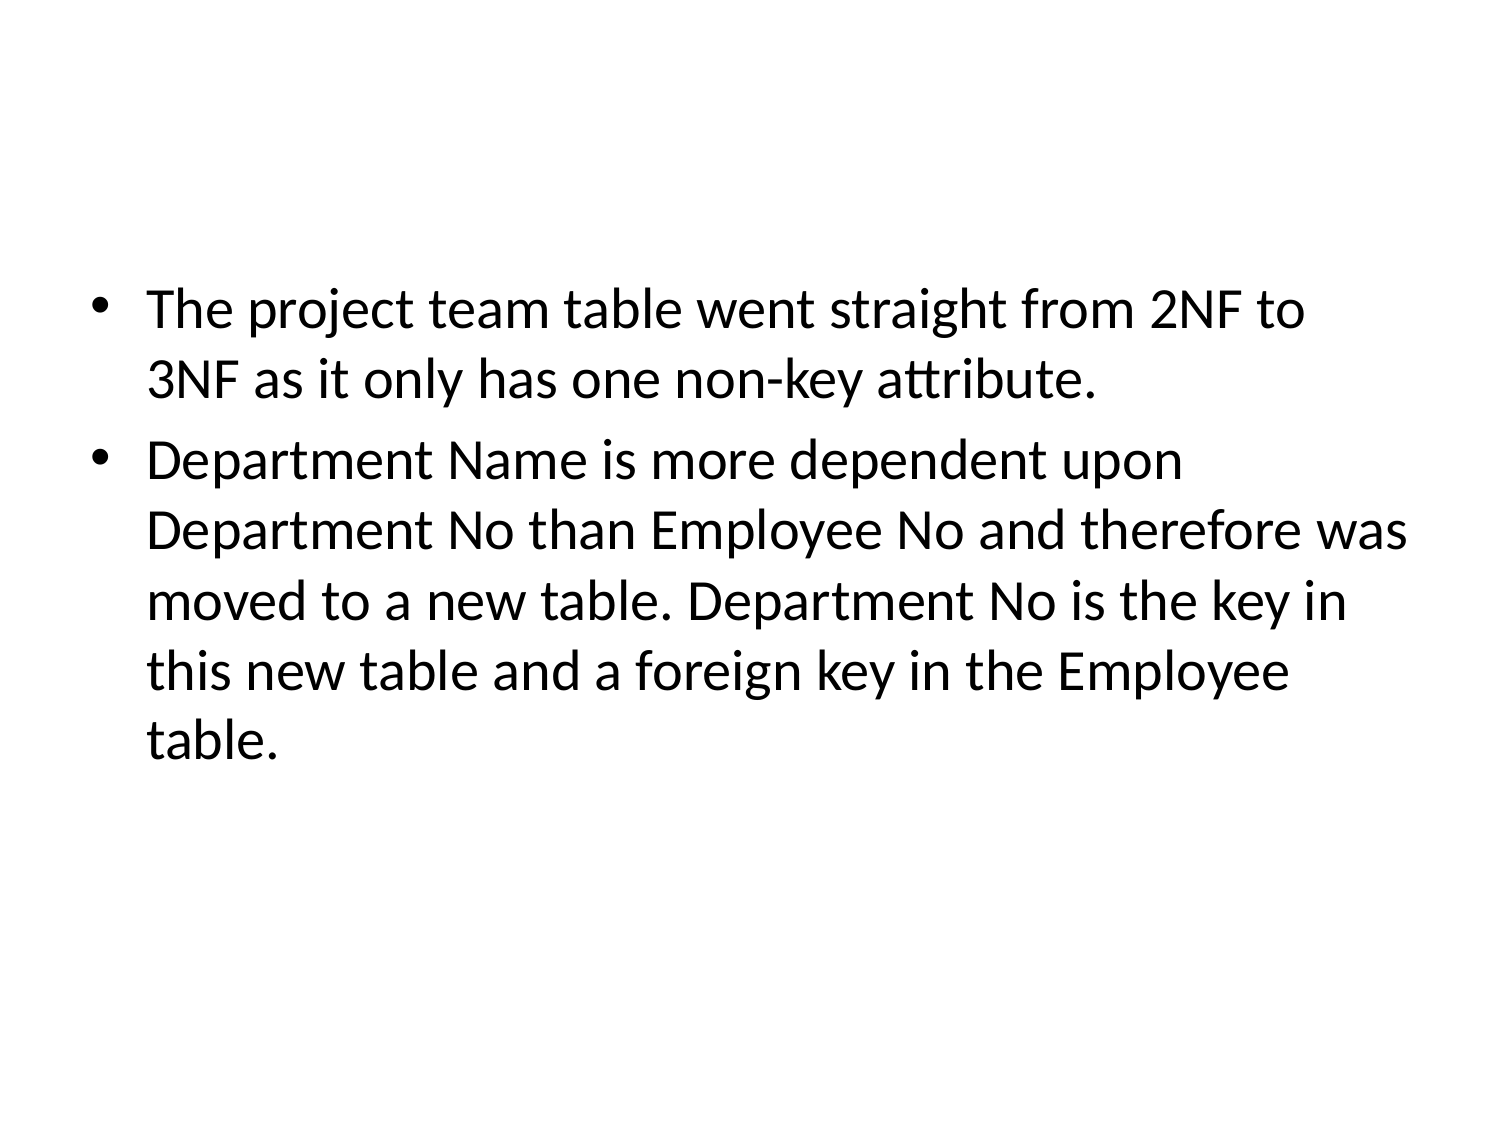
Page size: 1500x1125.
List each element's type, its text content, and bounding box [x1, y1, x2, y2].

list The project team table went straight from 2NF to 3NF as it only has one non-key attribute. Department Name is more dependent upon Department No than Employee No and therefore was moved to a new table. Department No is the key in this new table and a foreign key in the Employee table. [75, 262, 1425, 1005]
